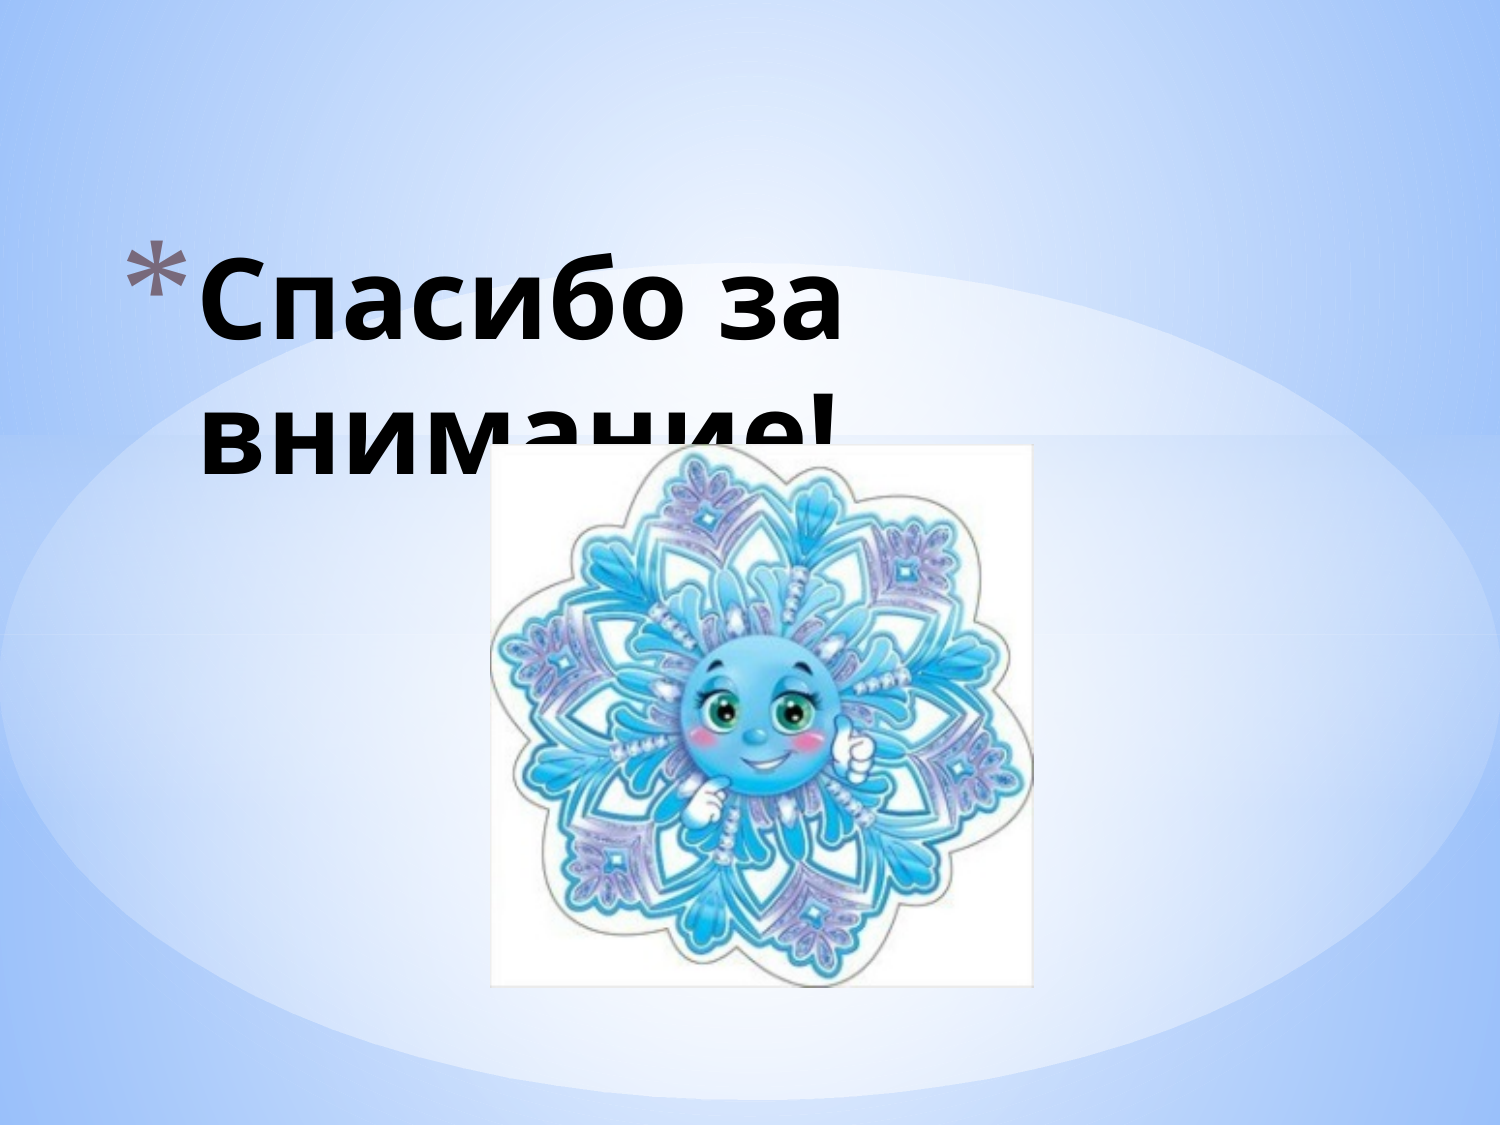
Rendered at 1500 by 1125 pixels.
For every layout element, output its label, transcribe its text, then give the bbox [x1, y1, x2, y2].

picture [489, 444, 1034, 988]
title Спасибо за внимание! [76, 219, 1447, 811]
